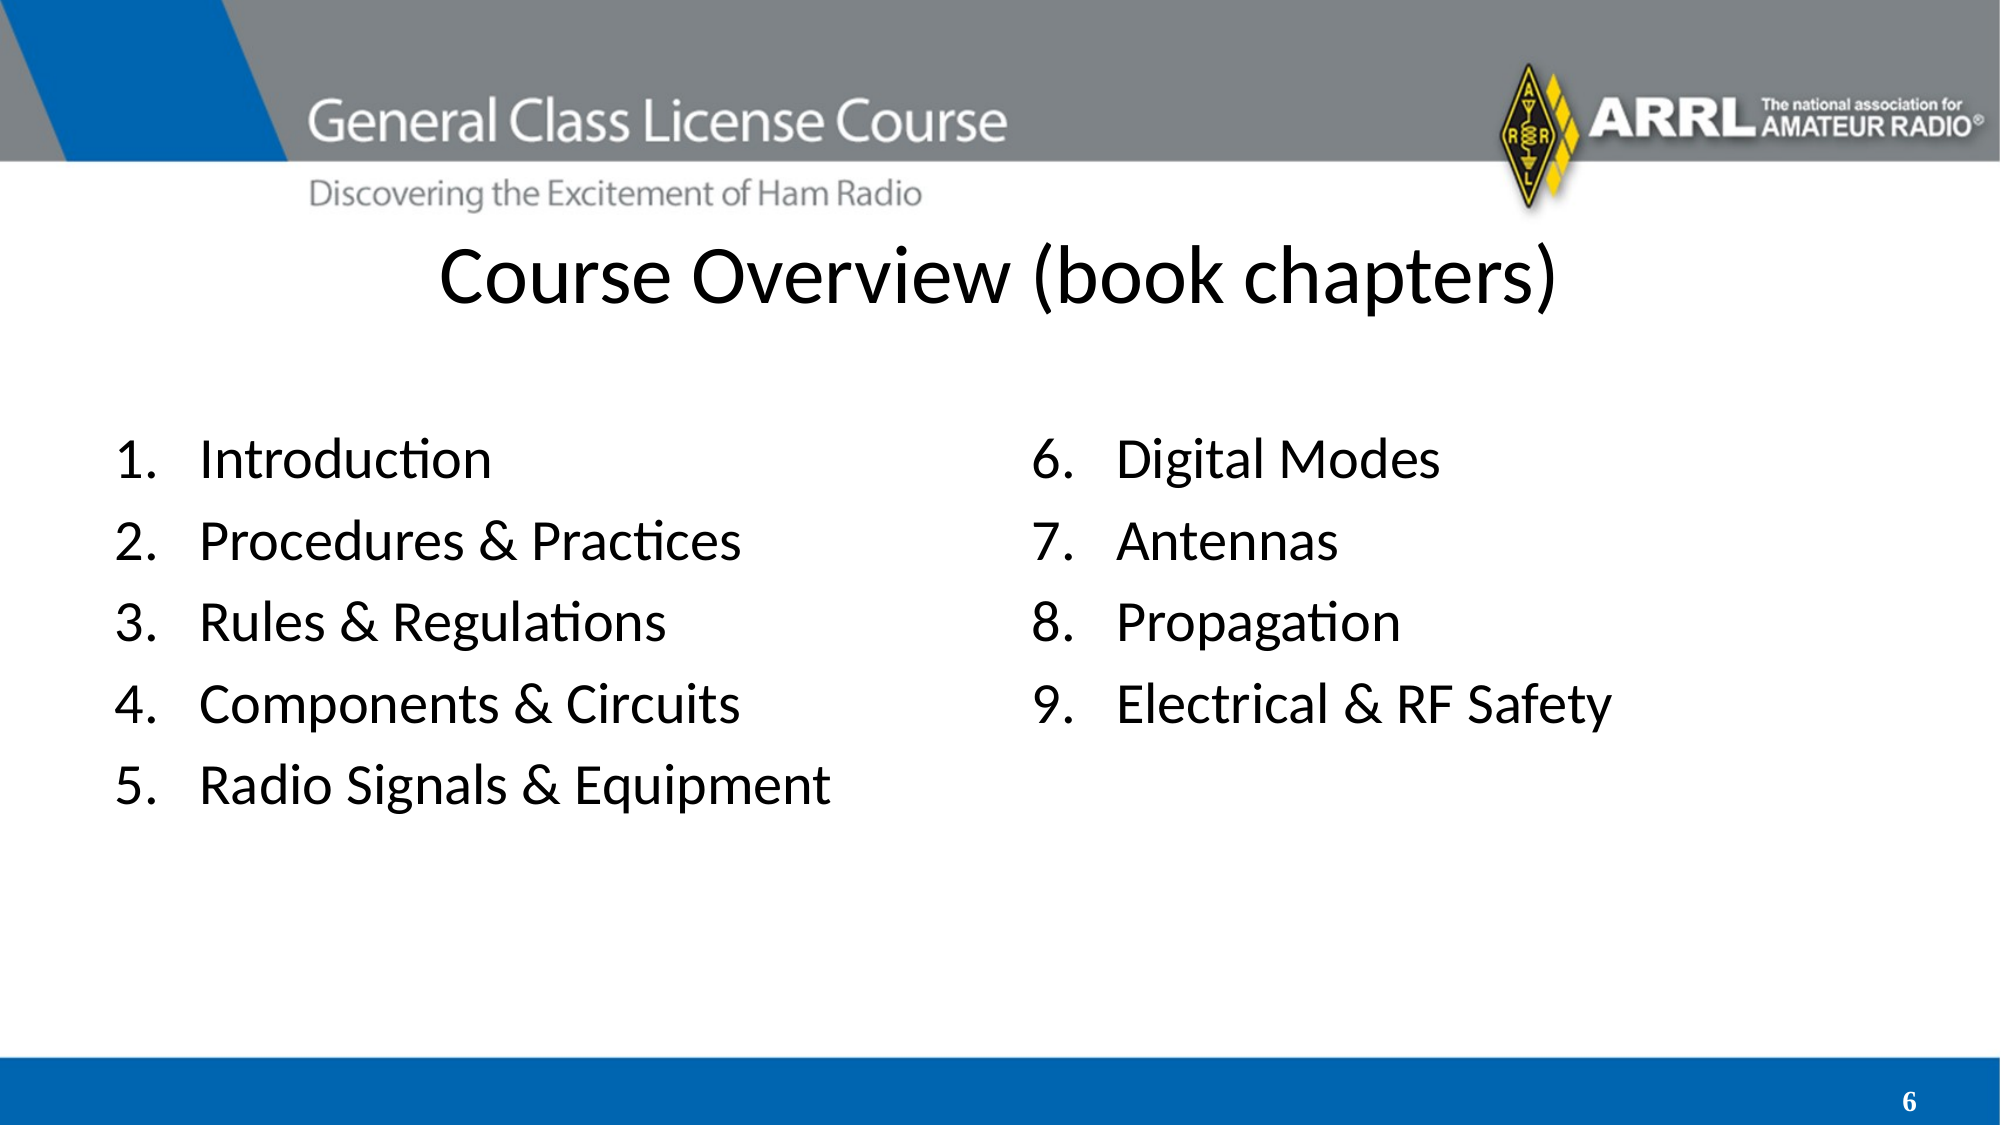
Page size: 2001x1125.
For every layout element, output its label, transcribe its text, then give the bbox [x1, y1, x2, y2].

list Introduction Procedures & Practices Rules & Regulations Components & Circuits Radio Signals & Equipment [99, 412, 984, 888]
title Course Overview (book chapters) [99, 212, 1900, 388]
list Digital Modes Antennas Propagation Electrical & RF Safety [1016, 412, 1900, 913]
picture [0, 0, 2001, 1125]
